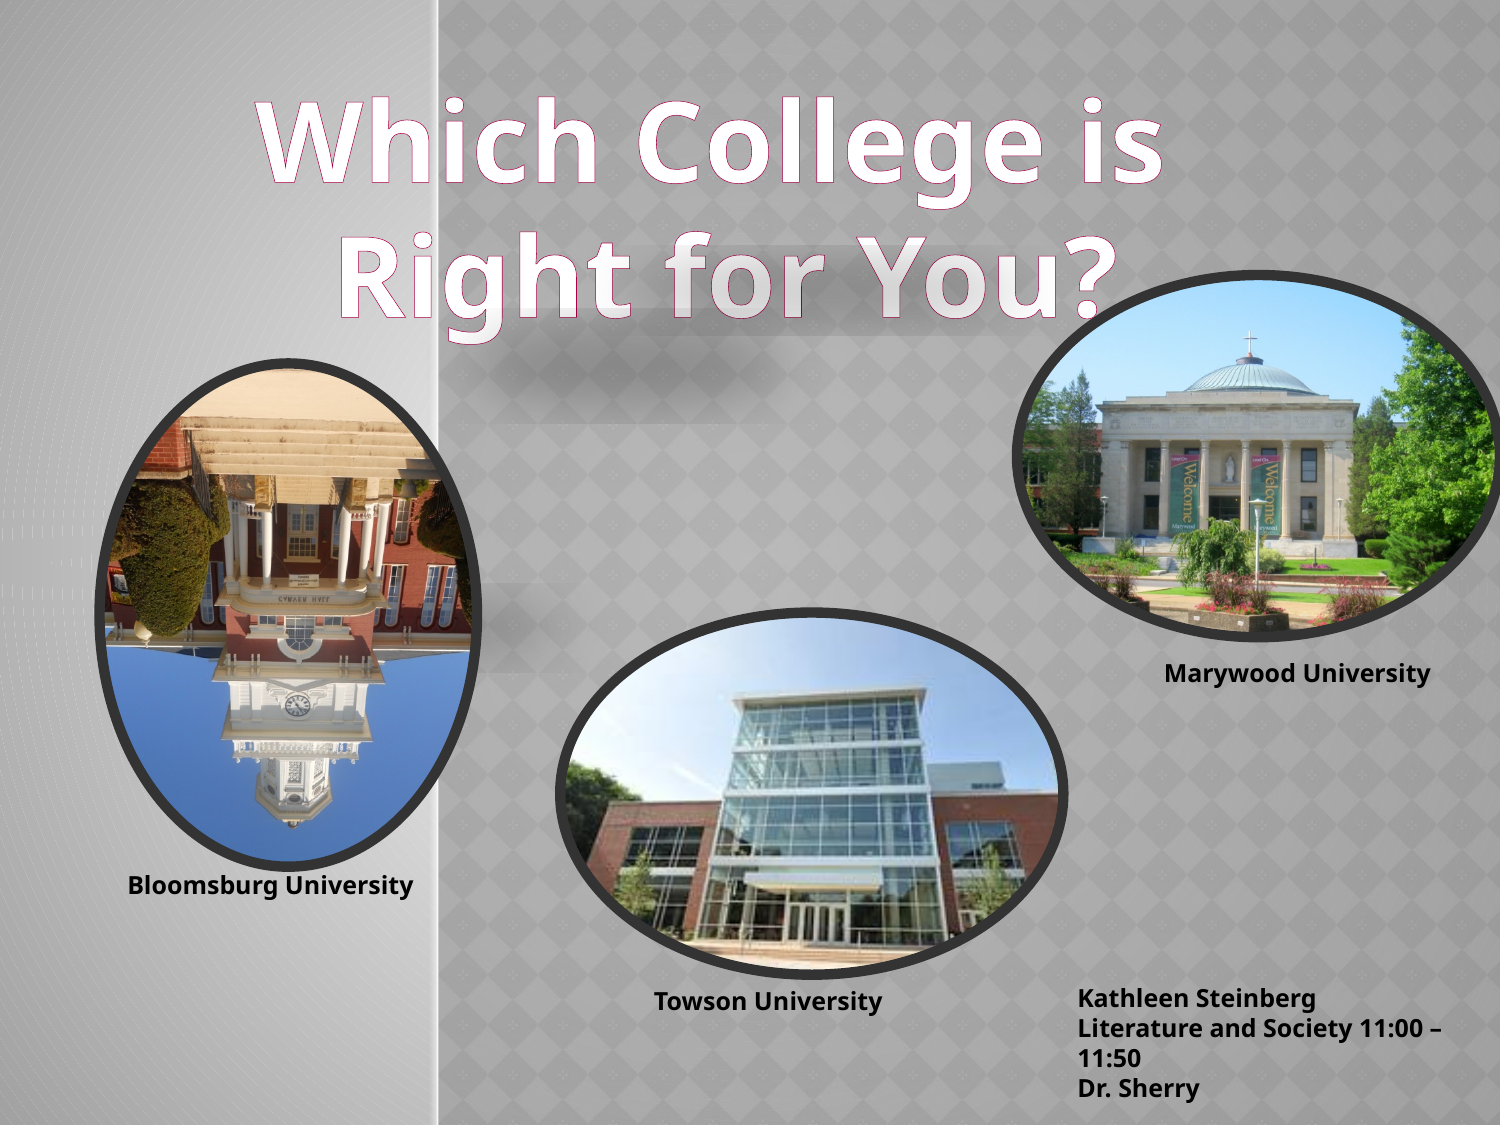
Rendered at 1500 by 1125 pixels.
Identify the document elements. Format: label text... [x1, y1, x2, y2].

text_box Marywood University [1149, 650, 1500, 695]
picture [559, 612, 1064, 975]
text_box Bloomsburg University [112, 862, 476, 908]
text_box Which College is Right for You? [239, 62, 1211, 348]
text_box Towson University [639, 985, 915, 1024]
picture [36, 426, 541, 805]
picture [182, 814, 395, 861]
picture [1016, 274, 1500, 638]
picture [180, 369, 397, 418]
text_box Kathleen Steinberg Literature and Society 11:00 – 11:50 Dr. Sherry [1062, 974, 1500, 1110]
